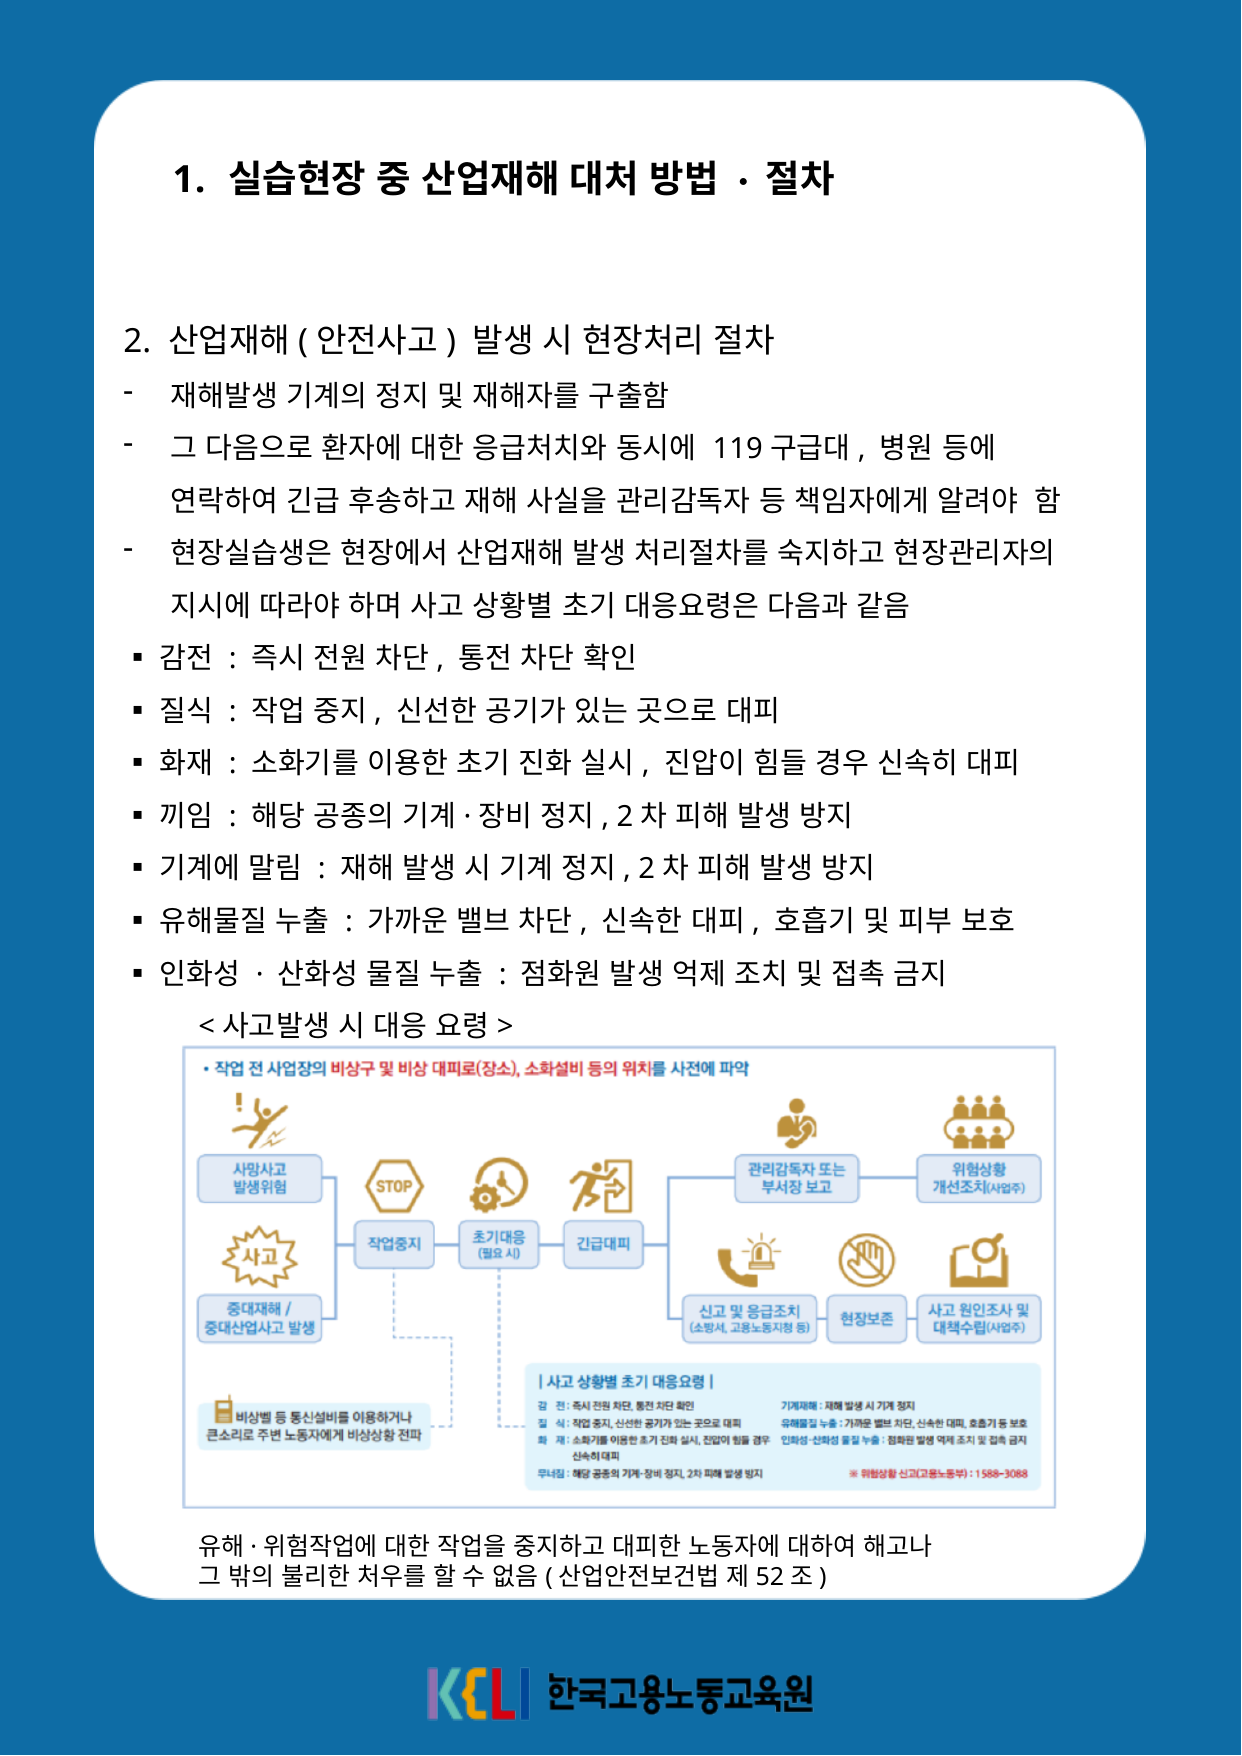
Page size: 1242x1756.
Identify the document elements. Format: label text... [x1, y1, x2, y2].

picture [0, 0, 1241, 1755]
text_box 실습현장 중 산업재해 대처 방법 · 절차 [170, 152, 1144, 200]
text_box 2. 산업재해(안전사고) 발생 시 현장처리 절차 재해발생 기계의 정지 및 재해자를 구출함 그 다음으로 환자에 대한 응급처치와 동시에 119구급대, 병원 등에 연락하여 긴급 후송하고 재해 사실을 관리감독자 등 책임자에게 알려야 함 현장실습생은 현장에서 산업재해 발생 처리절차를 숙지하고 현장관리자의 지시에 따라야 하며 사고 상황별 초기 대응요령은 다음과 같음 ▪감전 : 즉시 전원 차단, 통전 차단 확인 ▪질식 : 작업 중지, 신선한 공기가 있는 곳으로 대피 ▪화재 : 소화기를 이용한 초기 진화 실시, 진압이 힘들 경우 신속히 대피 ▪끼임 : 해당 공종의 기계·장비 정지, 2차 피해 발생 방지 ▪기계에 말림 : 재해 발생 시 기계 정지, 2차 피해 발생 방지 ▪유해물질 누출 : 가까운 밸브 차단, 신속한 대피, 호흡기 및 피부 보호 ▪인화성 · 산화성 물질 누출 : 점화원 발생 억제 조치 및 접촉 금지 <사고발생 시 대응 요령> 유해·위험작업에 대한 작업을 중지하고 대피한 노동자에 대하여 해고나 그 밖의 불리한 처우를 할 수 없음(산업안전보건법 제52조) [95, 277, 1109, 1591]
